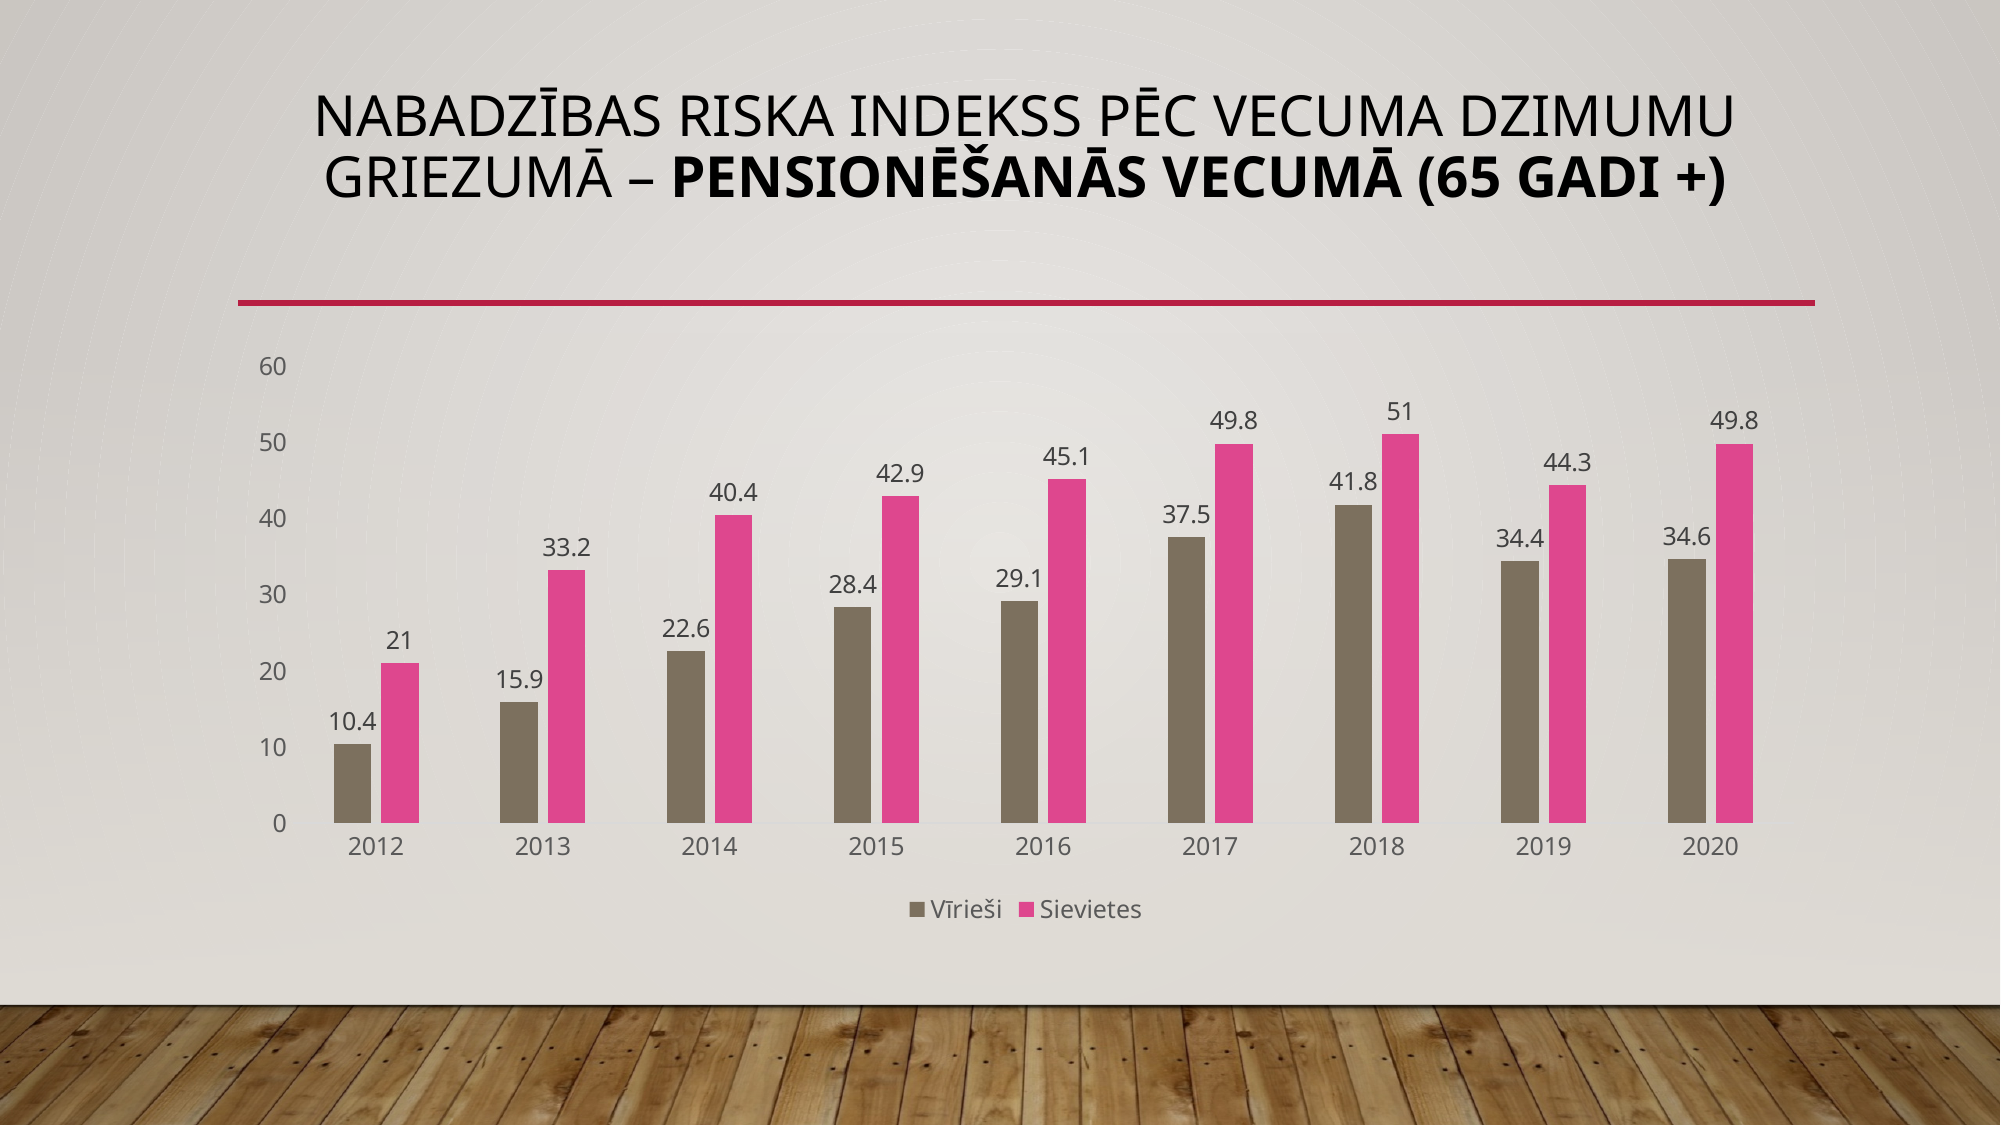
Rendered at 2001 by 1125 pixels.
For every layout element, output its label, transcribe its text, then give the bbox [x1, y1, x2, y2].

picture [0, 1005, 2000, 1125]
chart [226, 336, 1827, 933]
title Nabadzības riska indekss pēc vecuma dzimumu griezumā – pensionēšanās vecumā (65 gadi +) [238, 79, 1814, 252]
